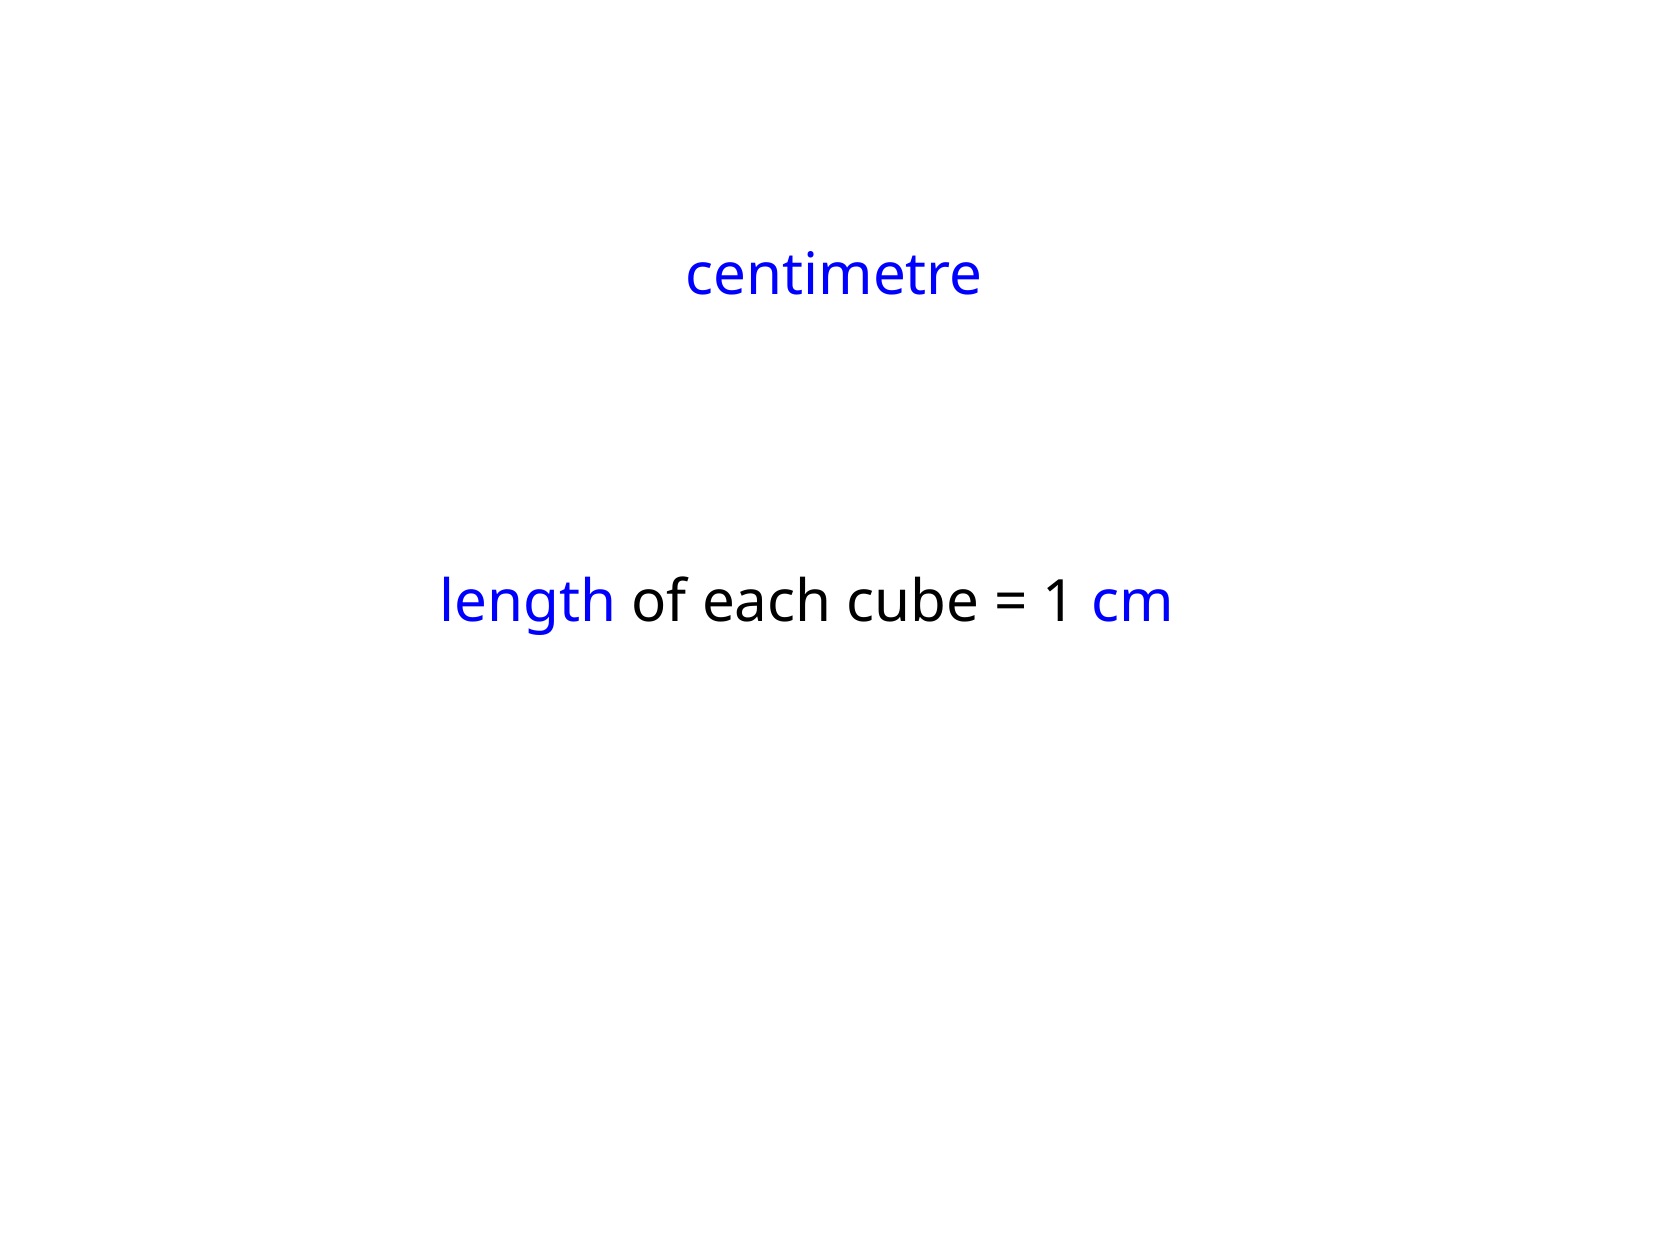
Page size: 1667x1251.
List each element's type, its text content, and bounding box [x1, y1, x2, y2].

text_box centimetre [588, 229, 1080, 314]
text_box length of each cube = 1 cm [425, 556, 1257, 641]
